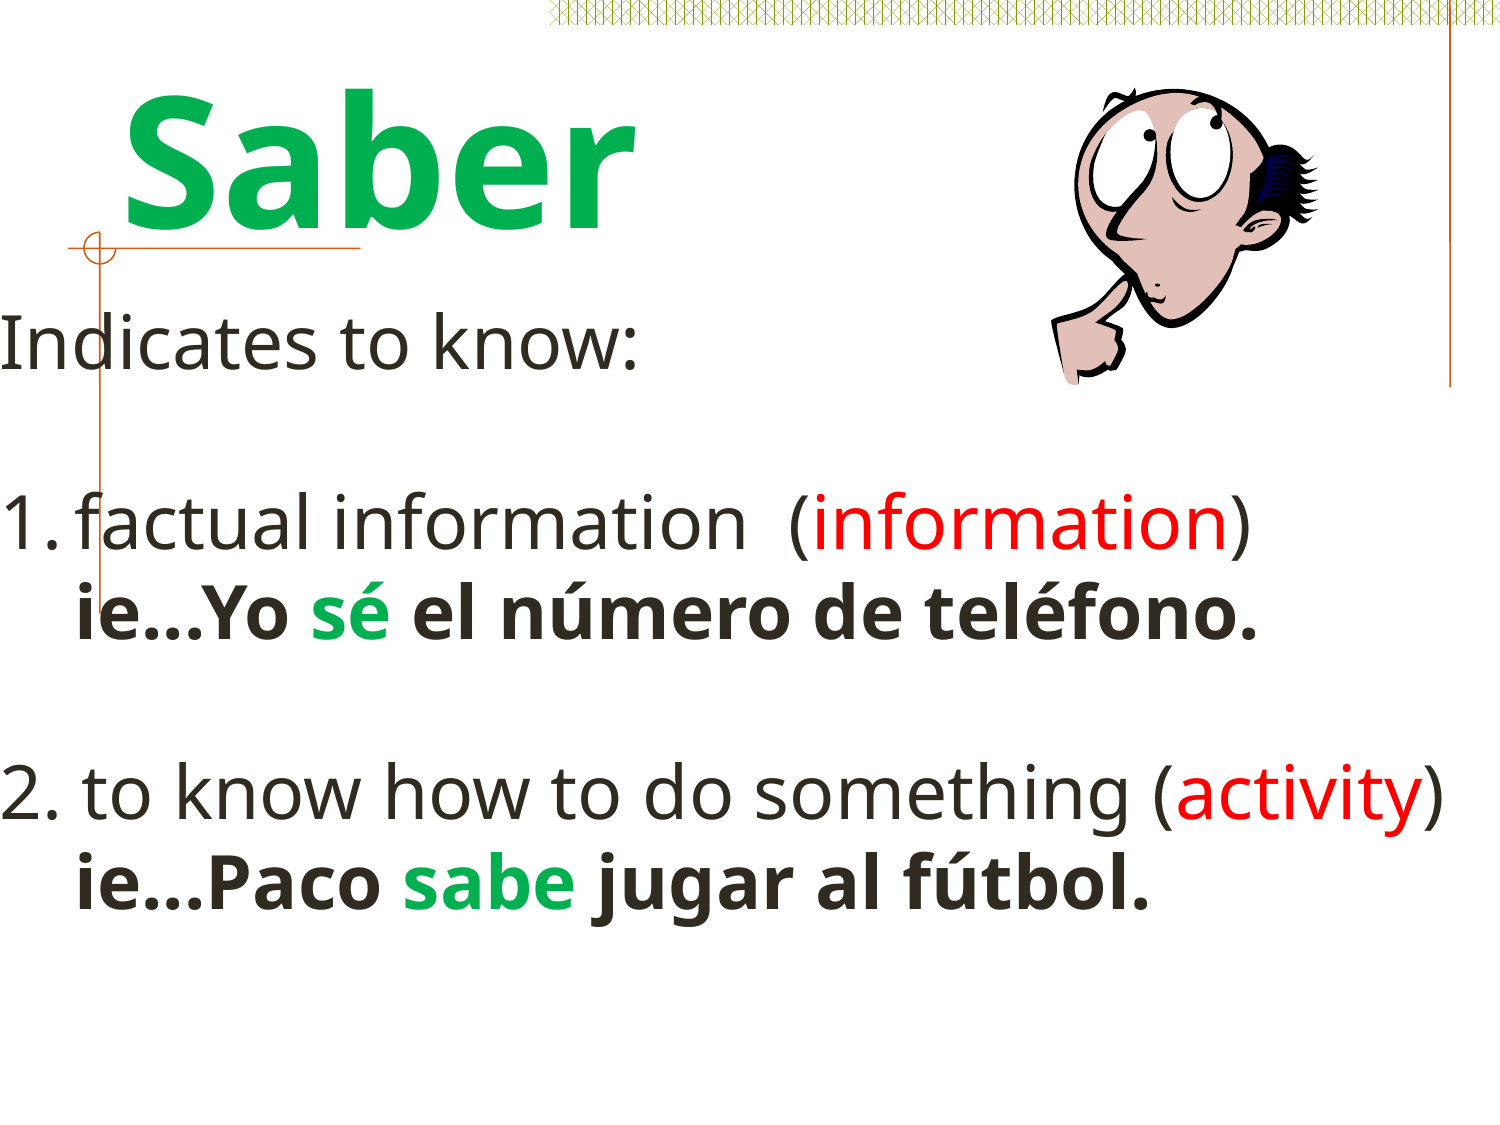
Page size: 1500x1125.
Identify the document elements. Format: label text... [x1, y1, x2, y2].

picture [1049, 87, 1319, 387]
text_box Saber [105, 37, 655, 273]
text_box Indicates to know: factual information (information) ie...Yo sé el número de teléfono. 2. to know how to do something (activity) ie...Paco sabe jugar al fútbol. [0, 287, 1500, 933]
